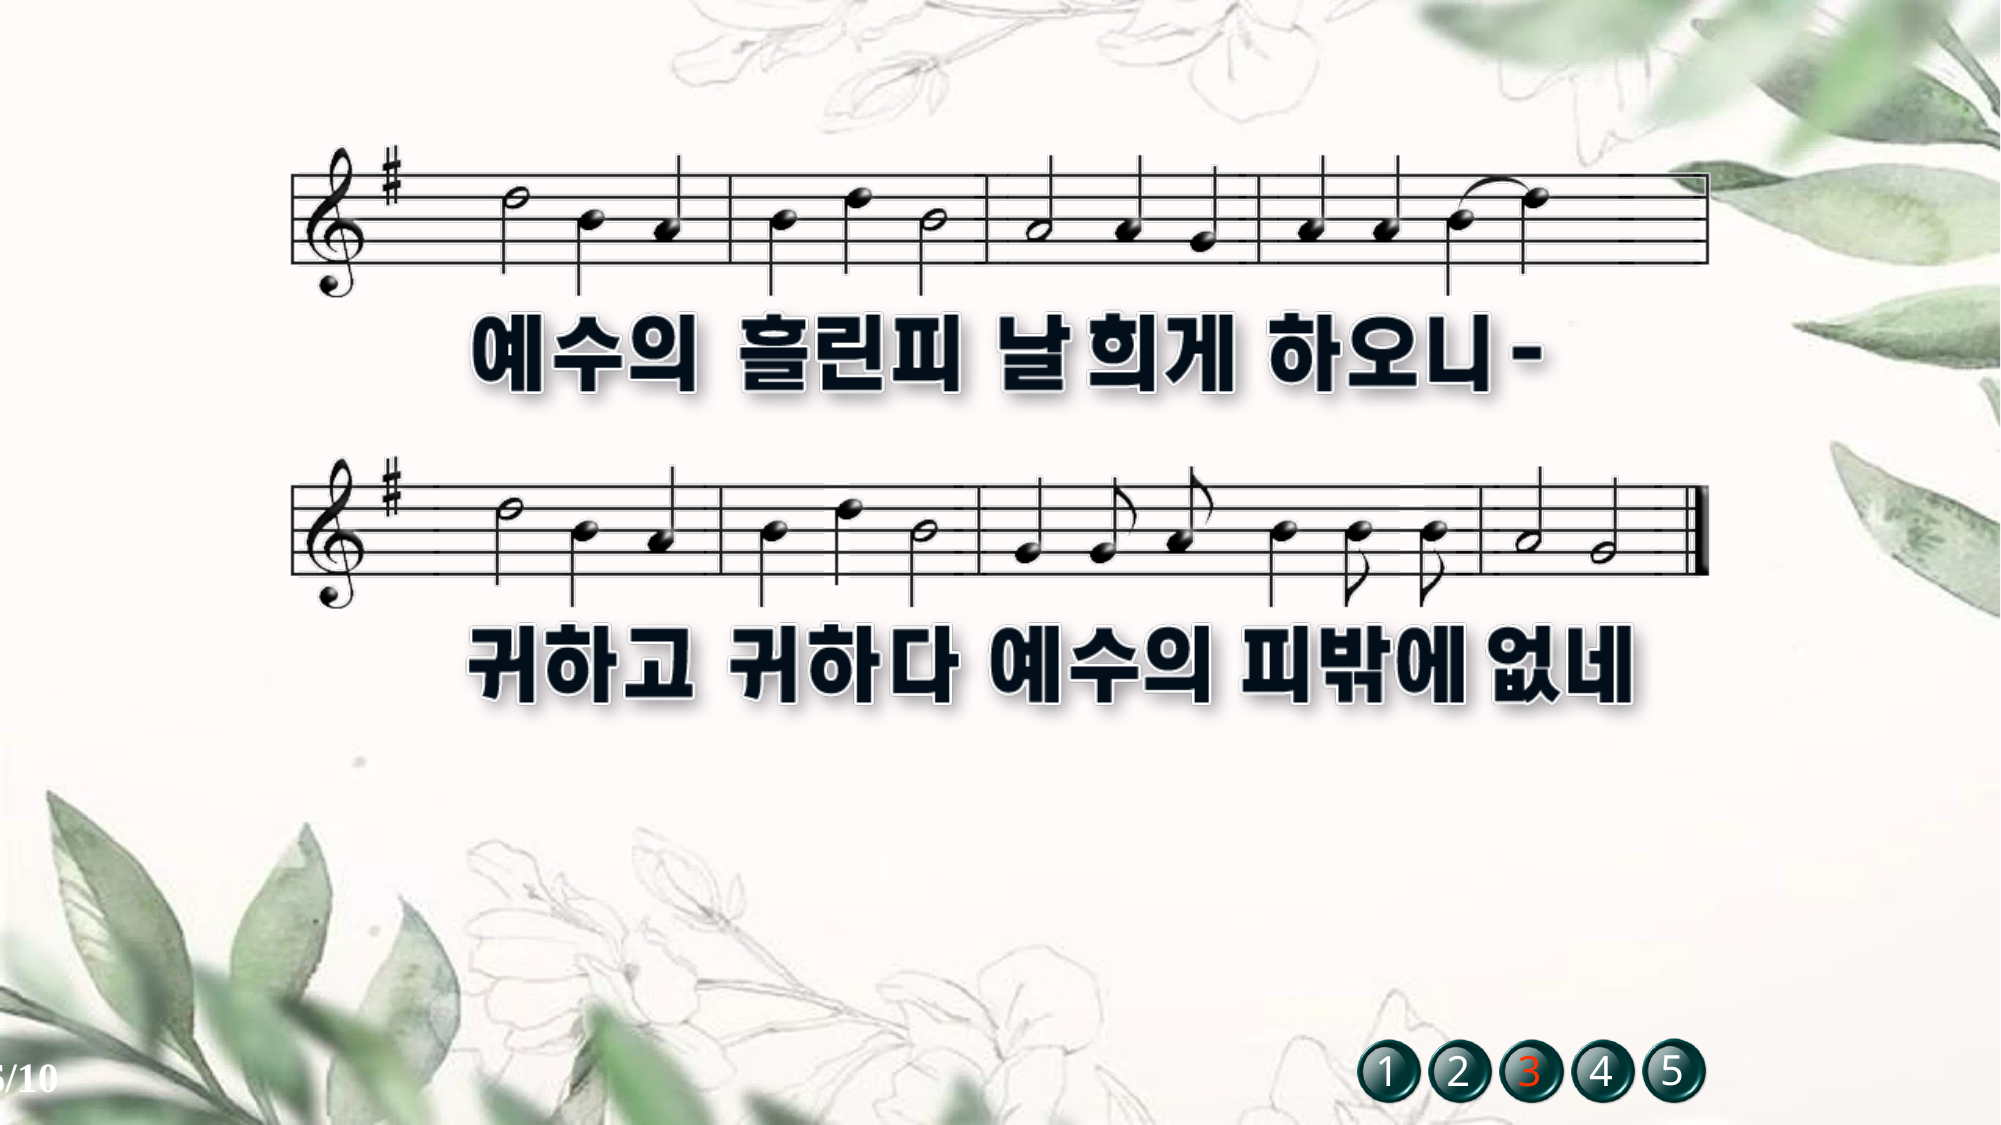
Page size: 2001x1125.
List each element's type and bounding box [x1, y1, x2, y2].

picture [0, 0, 2001, 1125]
text_box [1496, 1035, 1567, 1106]
text_box [1354, 1035, 1424, 1106]
text_box [1568, 1035, 1638, 1106]
text_box [1639, 1034, 1709, 1106]
text_box [1425, 1035, 1496, 1106]
